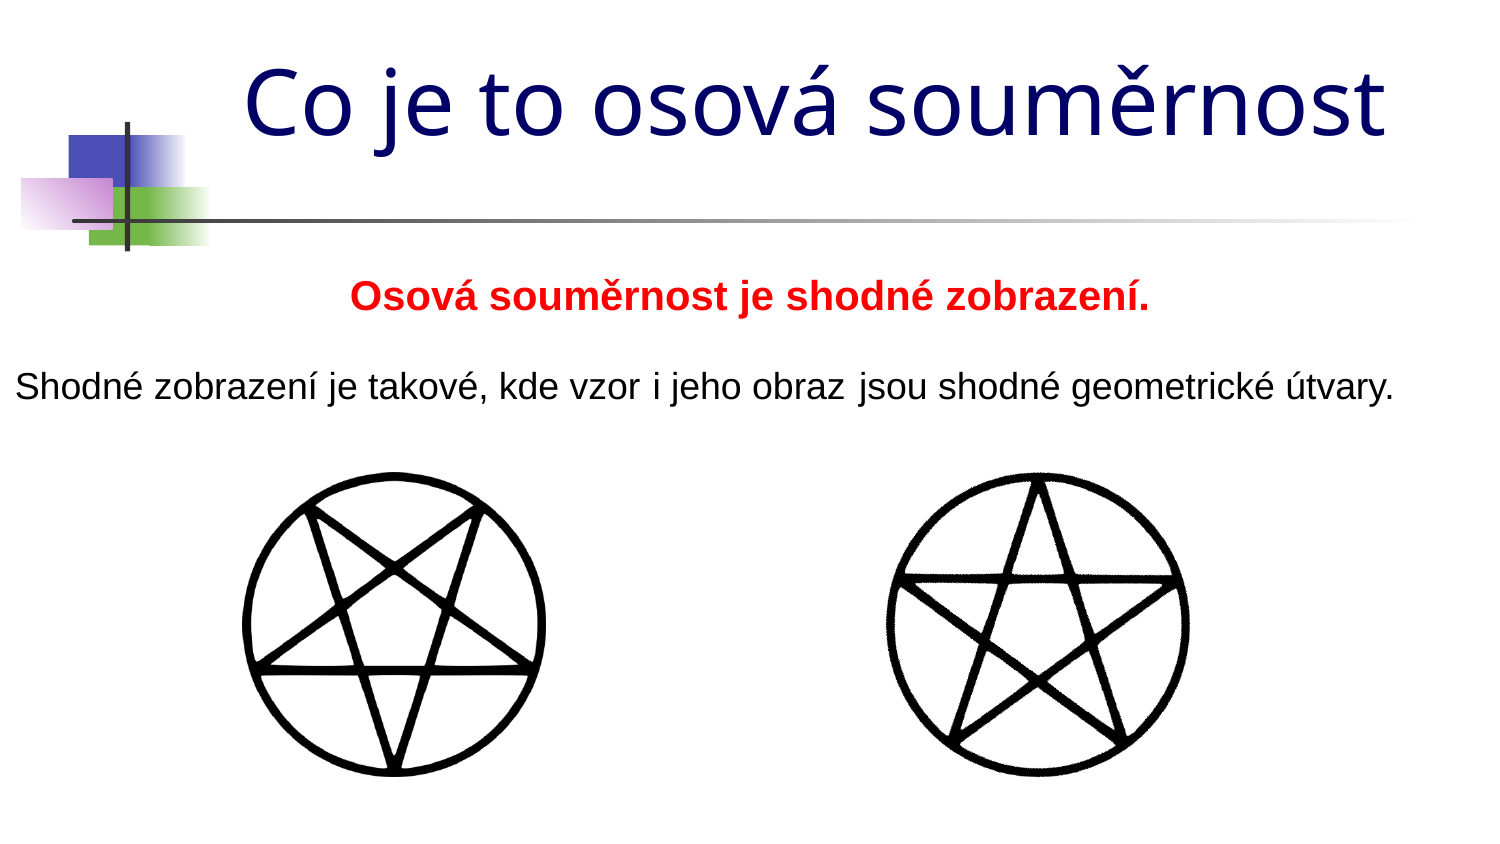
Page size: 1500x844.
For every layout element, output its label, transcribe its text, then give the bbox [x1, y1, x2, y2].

text_box Osová souměrnost je shodné zobrazení. [0, 261, 1500, 327]
text_box Shodné zobrazení je takové, [0, 354, 484, 414]
picture [241, 472, 547, 777]
text_box jsou shodné geometrické útvary. [844, 354, 1424, 414]
picture [826, 412, 1250, 837]
title Co je to osová souměrnost [129, 8, 1500, 189]
text_box kde vzor [484, 354, 637, 414]
text_box i jeho obraz [637, 354, 844, 414]
